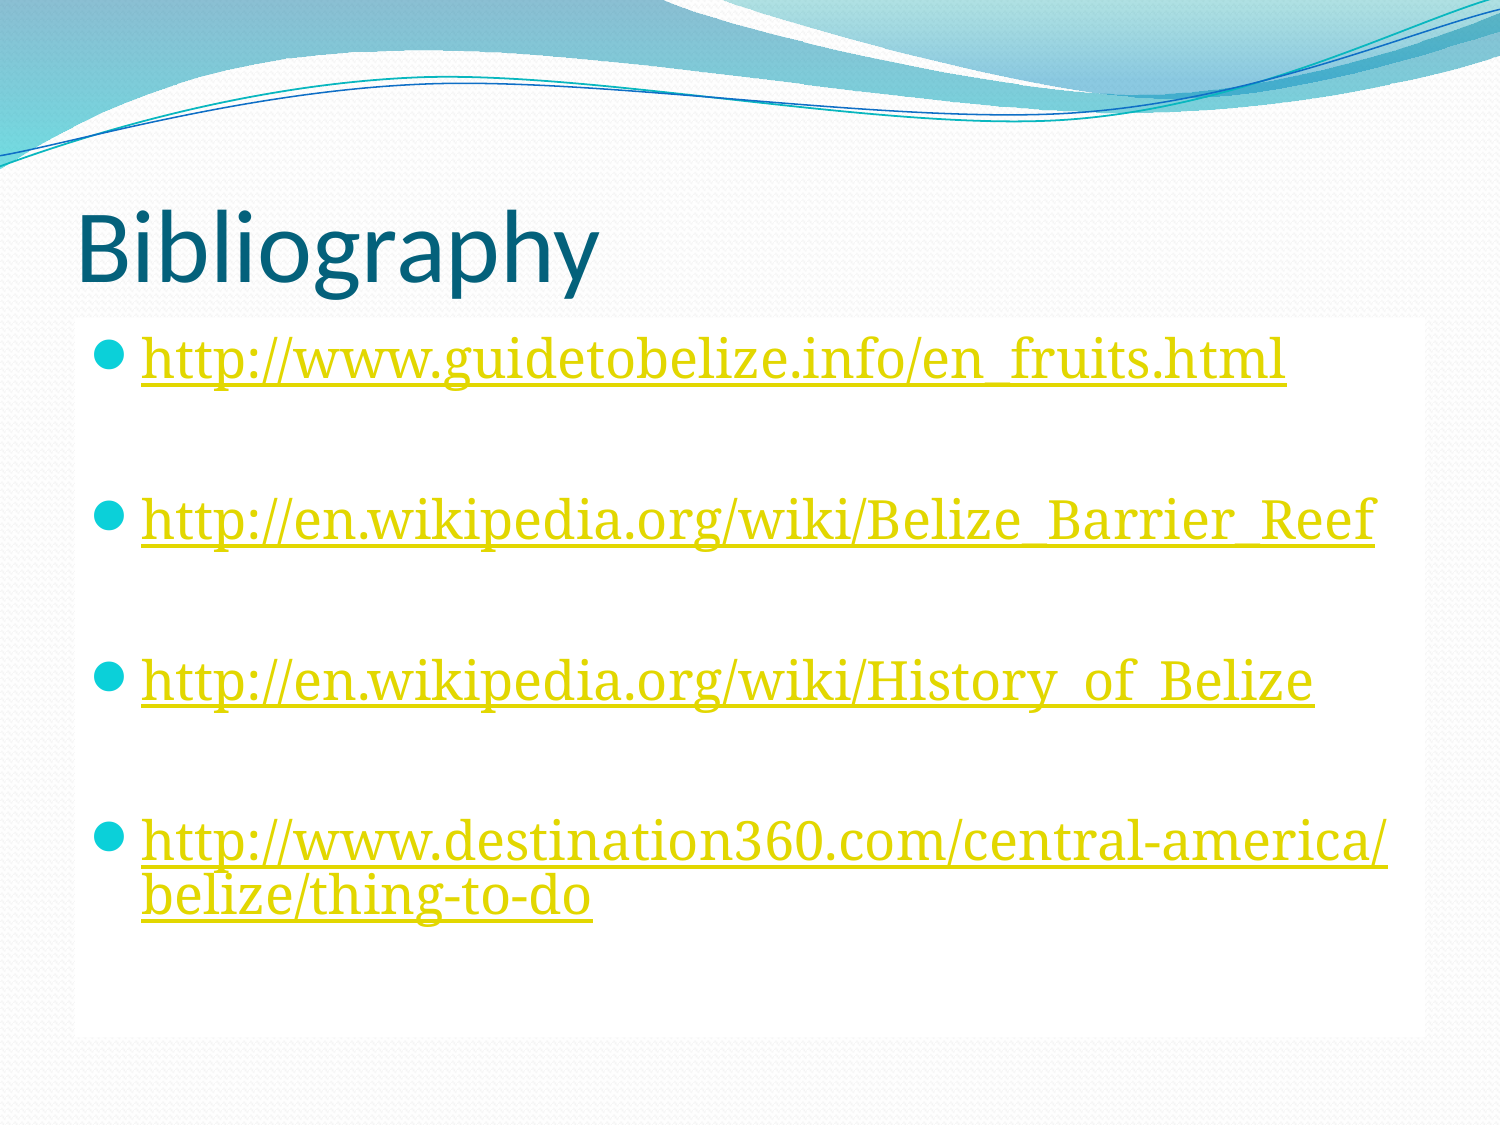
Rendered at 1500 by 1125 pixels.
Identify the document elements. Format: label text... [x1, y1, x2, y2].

title Bibliography [75, 115, 1425, 303]
list http://www.guidetobelize.info/en_fruits.html http://en.wikipedia.org/wiki/Belize_Barrier_Reef http://en.wikipedia.org/wiki/History_of_Belize http://www.destination360.com/central-america/belize/thing-to-do [75, 317, 1425, 1038]
